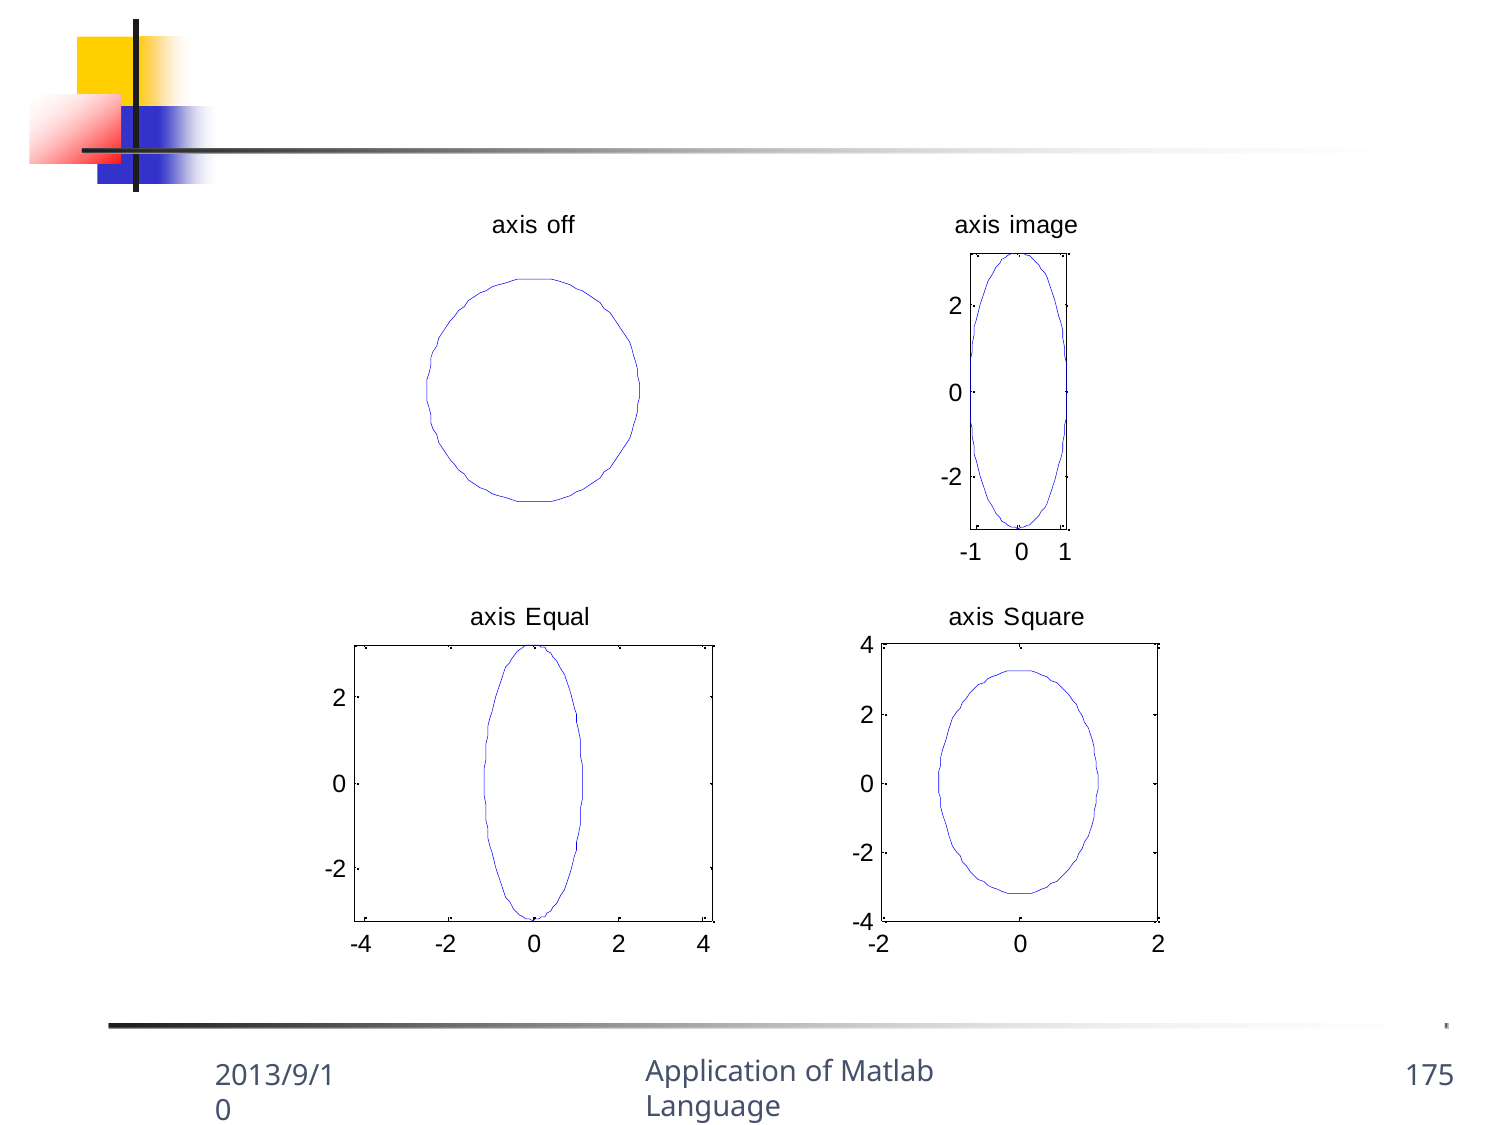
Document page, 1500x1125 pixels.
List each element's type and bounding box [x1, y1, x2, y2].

text_box [938, 253, 1087, 631]
text_box [489, 208, 576, 239]
text_box [946, 289, 965, 407]
text_box [468, 600, 593, 631]
text_box [857, 699, 877, 730]
text_box [354, 645, 716, 922]
text_box [426, 279, 640, 502]
text_box [432, 927, 459, 958]
footer [212, 1056, 351, 1125]
text_box [850, 905, 892, 958]
text_box [330, 767, 349, 798]
text_box [1011, 927, 1030, 958]
text_box [881, 643, 1161, 922]
text_box [952, 208, 1082, 239]
text_box [525, 927, 544, 958]
text_box [322, 852, 349, 883]
text_box [609, 927, 629, 958]
text_box [694, 927, 713, 958]
text_box [857, 767, 877, 798]
slide_number [643, 1051, 987, 1125]
picture [29, 36, 1431, 184]
slide_number [1400, 1056, 1457, 1125]
text_box [348, 927, 374, 958]
text_box [857, 628, 877, 659]
text_box [850, 836, 876, 867]
text_box [1149, 927, 1168, 958]
text_box [330, 681, 349, 712]
picture [108, 1023, 1458, 1029]
